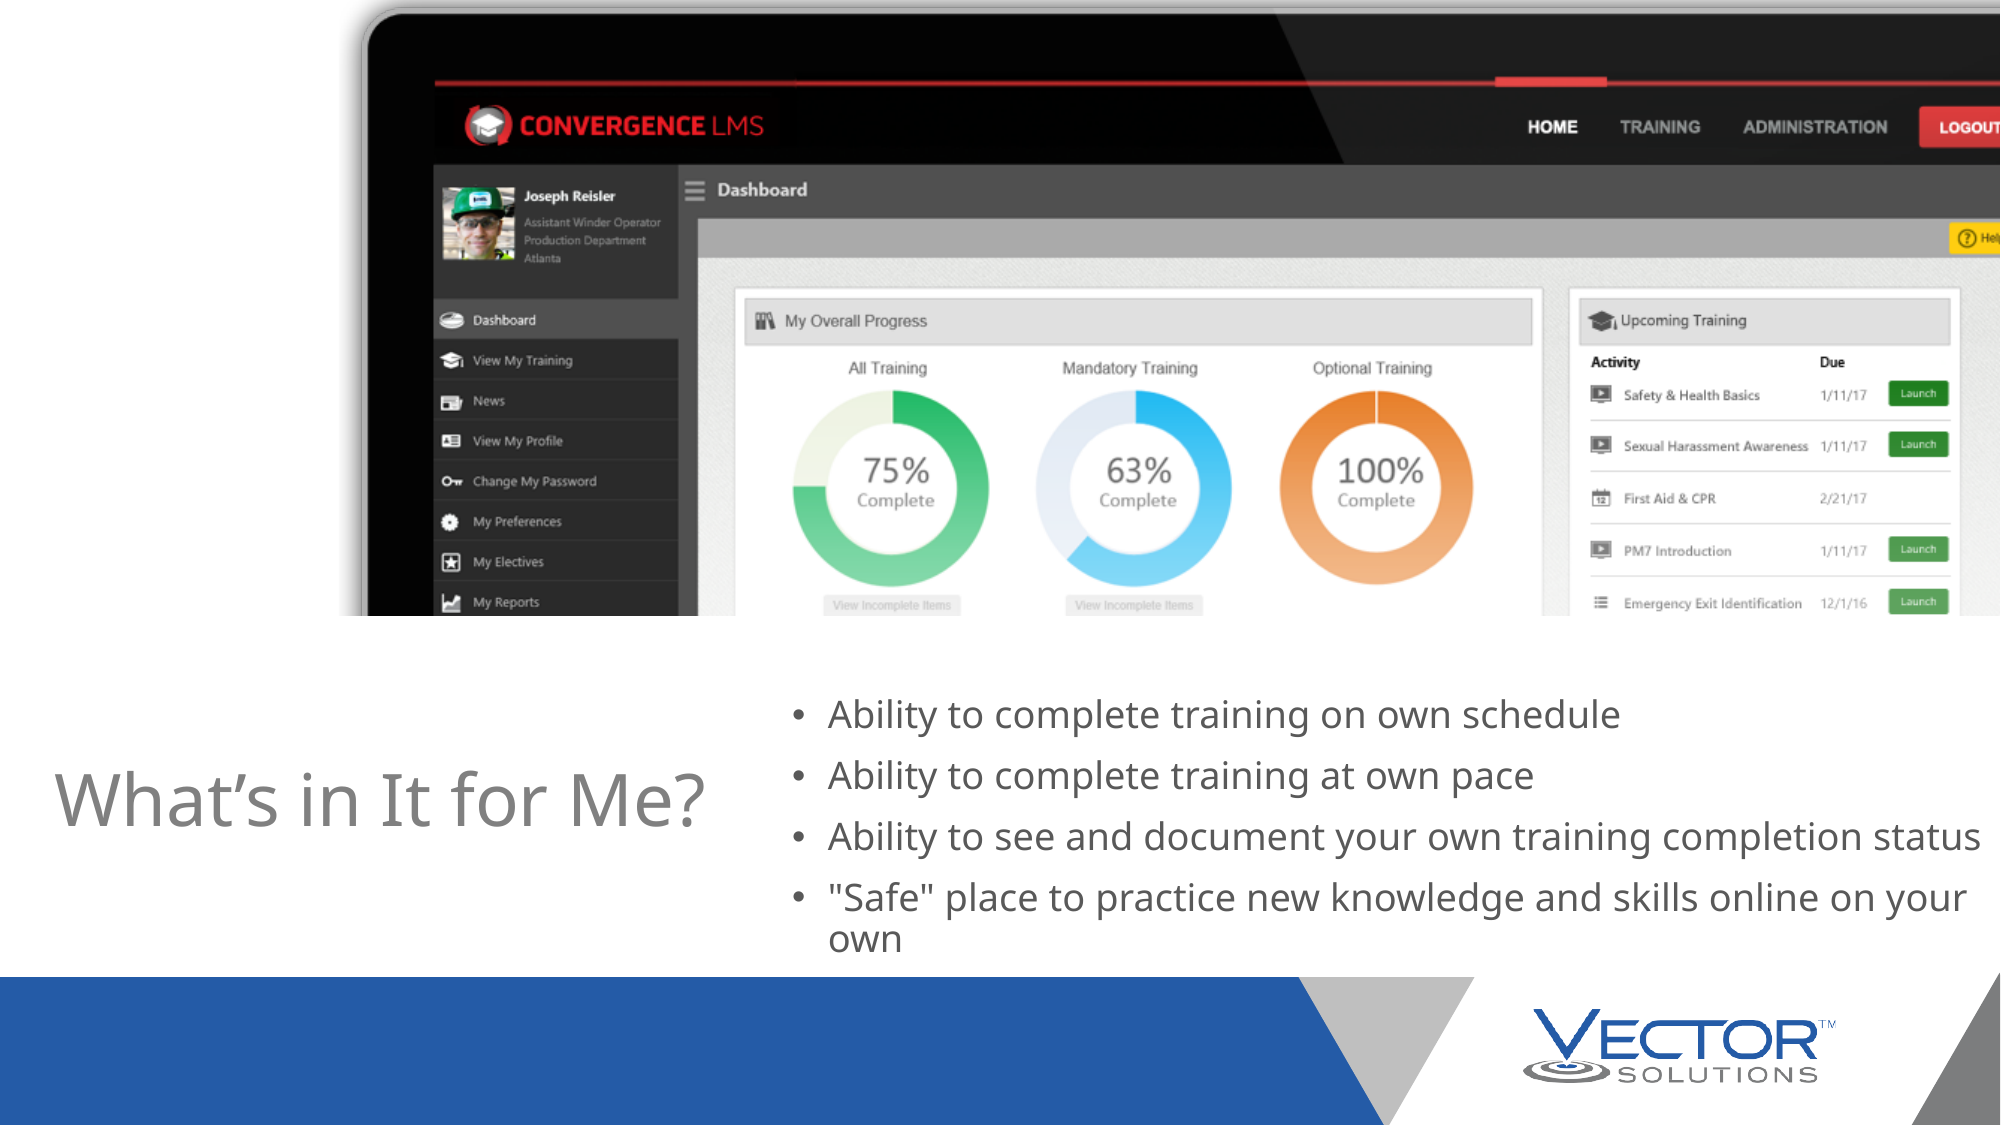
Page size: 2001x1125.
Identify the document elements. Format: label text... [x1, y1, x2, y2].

picture [1523, 1009, 1836, 1083]
list Ability to complete training on own schedule Ability to complete training at own pace Ability to see and document your own training completion status "Safe" place to practice new knowledge and skills online on your own [776, 682, 2000, 974]
picture [338, 0, 2000, 616]
title What’s in It for Me? [39, 720, 730, 886]
